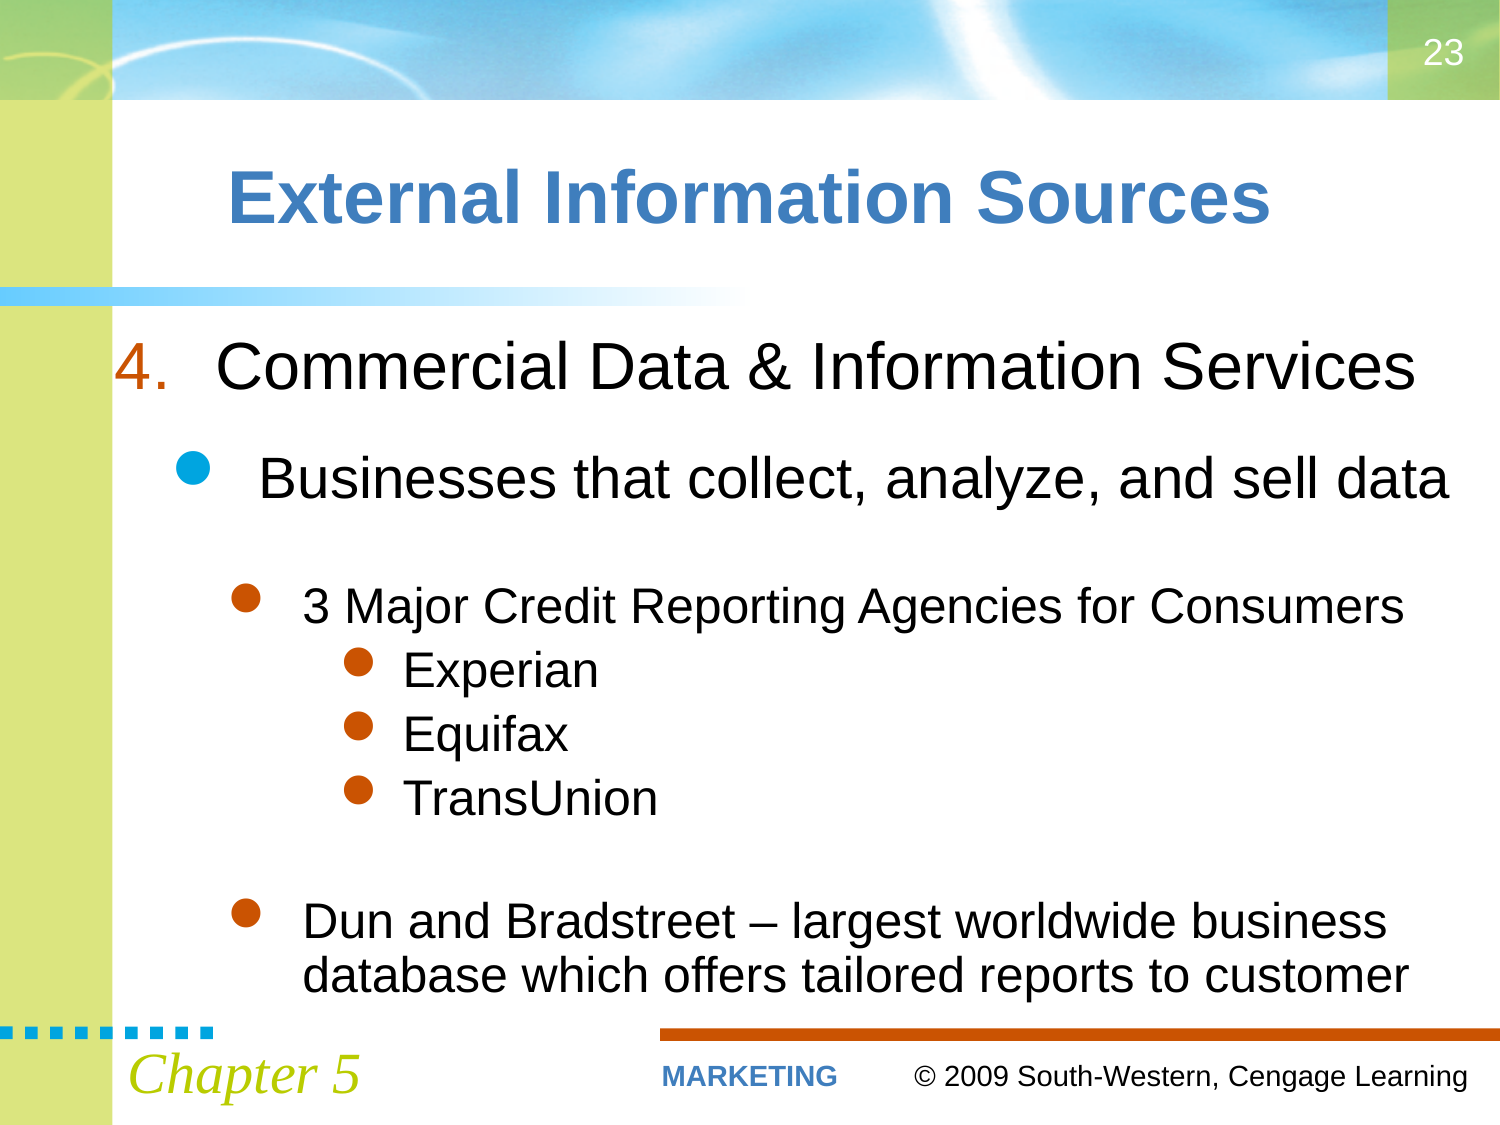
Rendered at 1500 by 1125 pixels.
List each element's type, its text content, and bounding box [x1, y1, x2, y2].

title External Information Sources [112, 99, 1388, 288]
slide_number 23 [1387, 0, 1500, 101]
footer Chapter 5 [112, 1026, 638, 1113]
list Commercial Data & Information Services Businesses that collect, analyze, and sell data 3 Major Credit Reporting Agencies for Consumers Experian Equifax TransUnion Dun and Bradstreet – largest worldwide business database which offers tailored reports to customer [99, 324, 1476, 1026]
